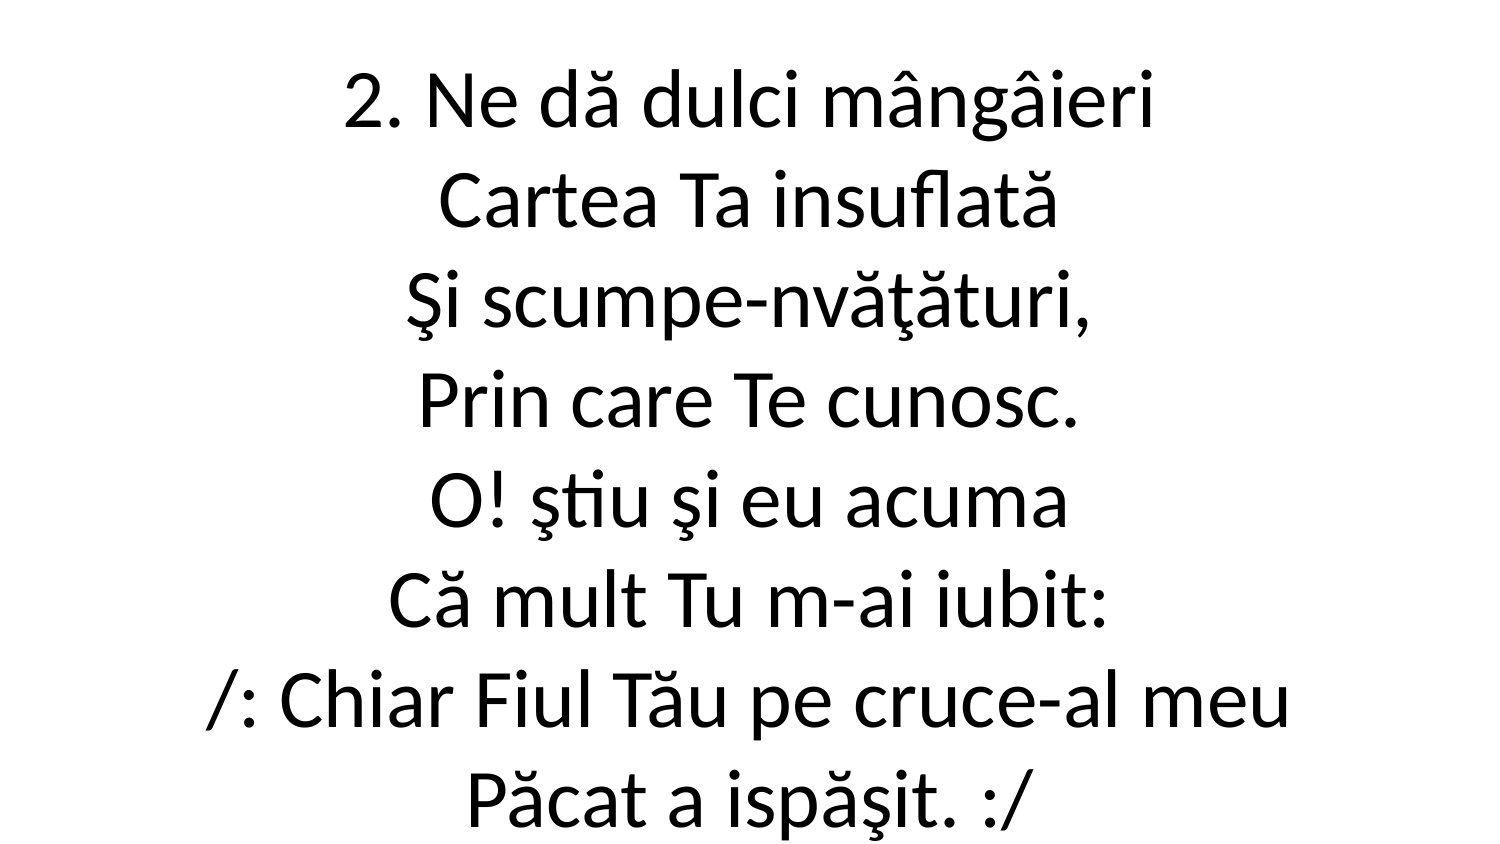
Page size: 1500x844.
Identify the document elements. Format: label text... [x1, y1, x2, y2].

text_box 2. Ne dă dulci mângâieri Cartea Ta insuflată Şi scumpe-nvăţături, Prin care Te cunosc. O! ştiu şi eu acuma Că mult Tu m-ai iubit: /: Chiar Fiul Tău pe cruce-al meu Păcat a ispăşit. :/ [191, 0, 1309, 844]
